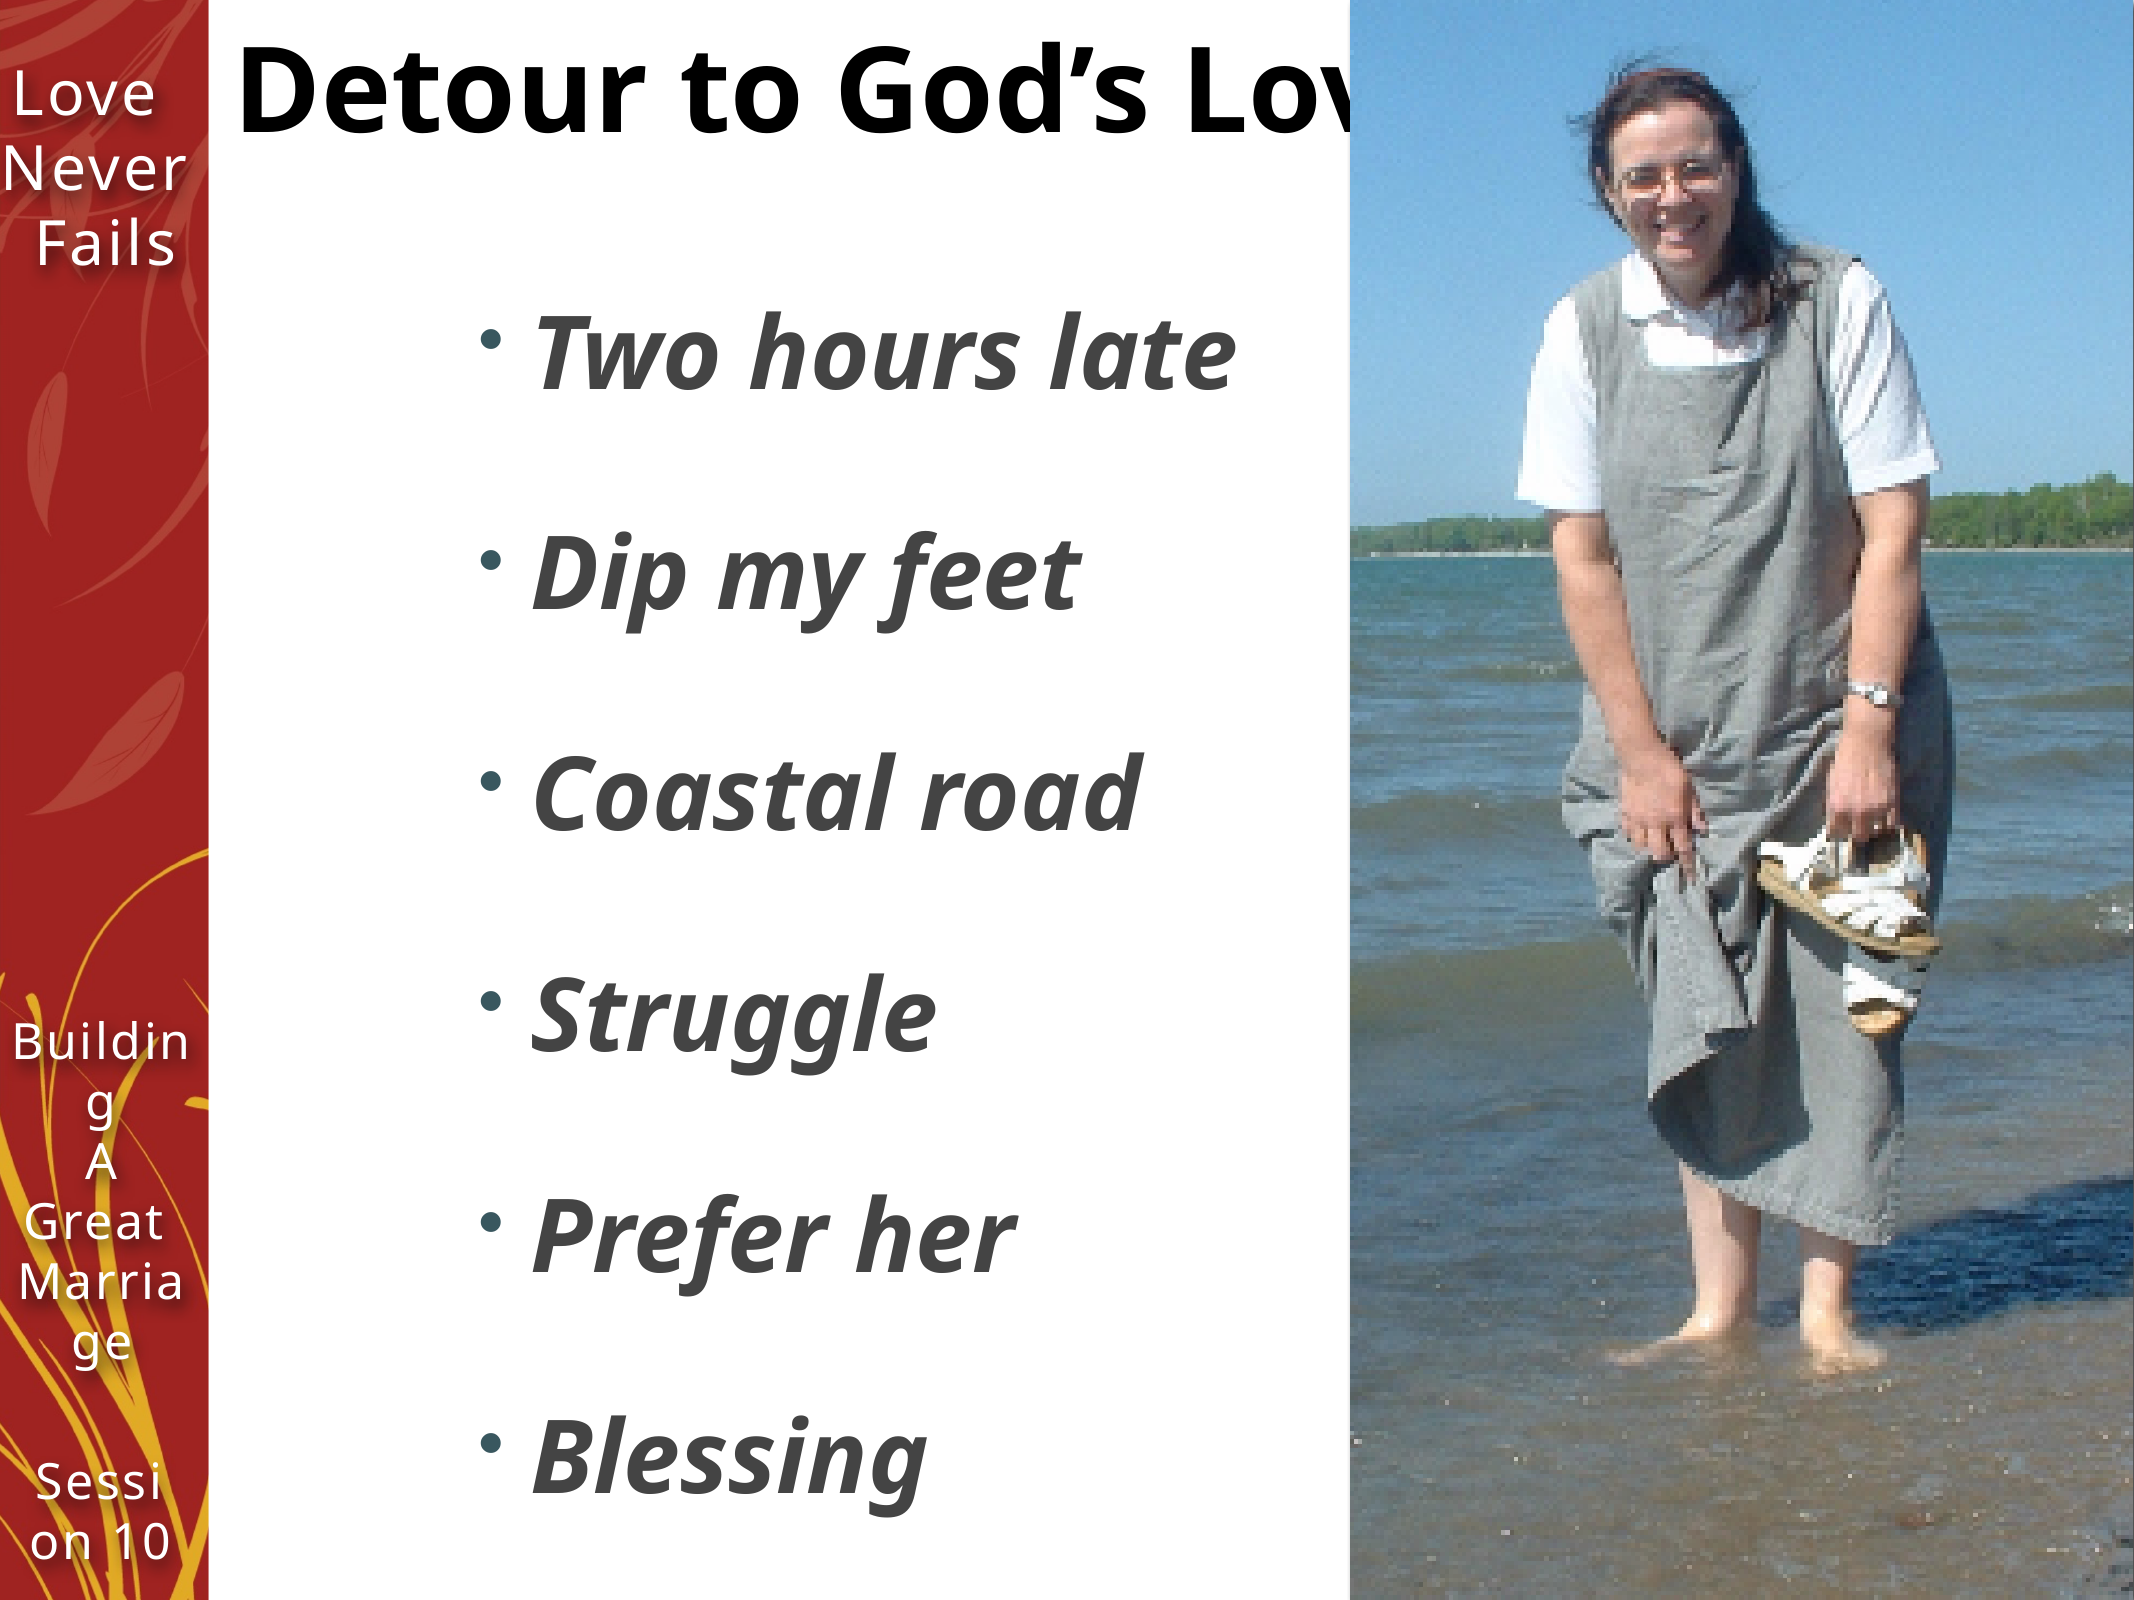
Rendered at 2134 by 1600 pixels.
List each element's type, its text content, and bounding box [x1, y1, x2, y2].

picture [0, 0, 208, 1600]
list Two hours late Dip my feet Coastal road Struggle Prefer her Blessing [470, 219, 1282, 1581]
picture [1350, 0, 2134, 1600]
title Detour to God’s Love [232, 16, 1347, 155]
